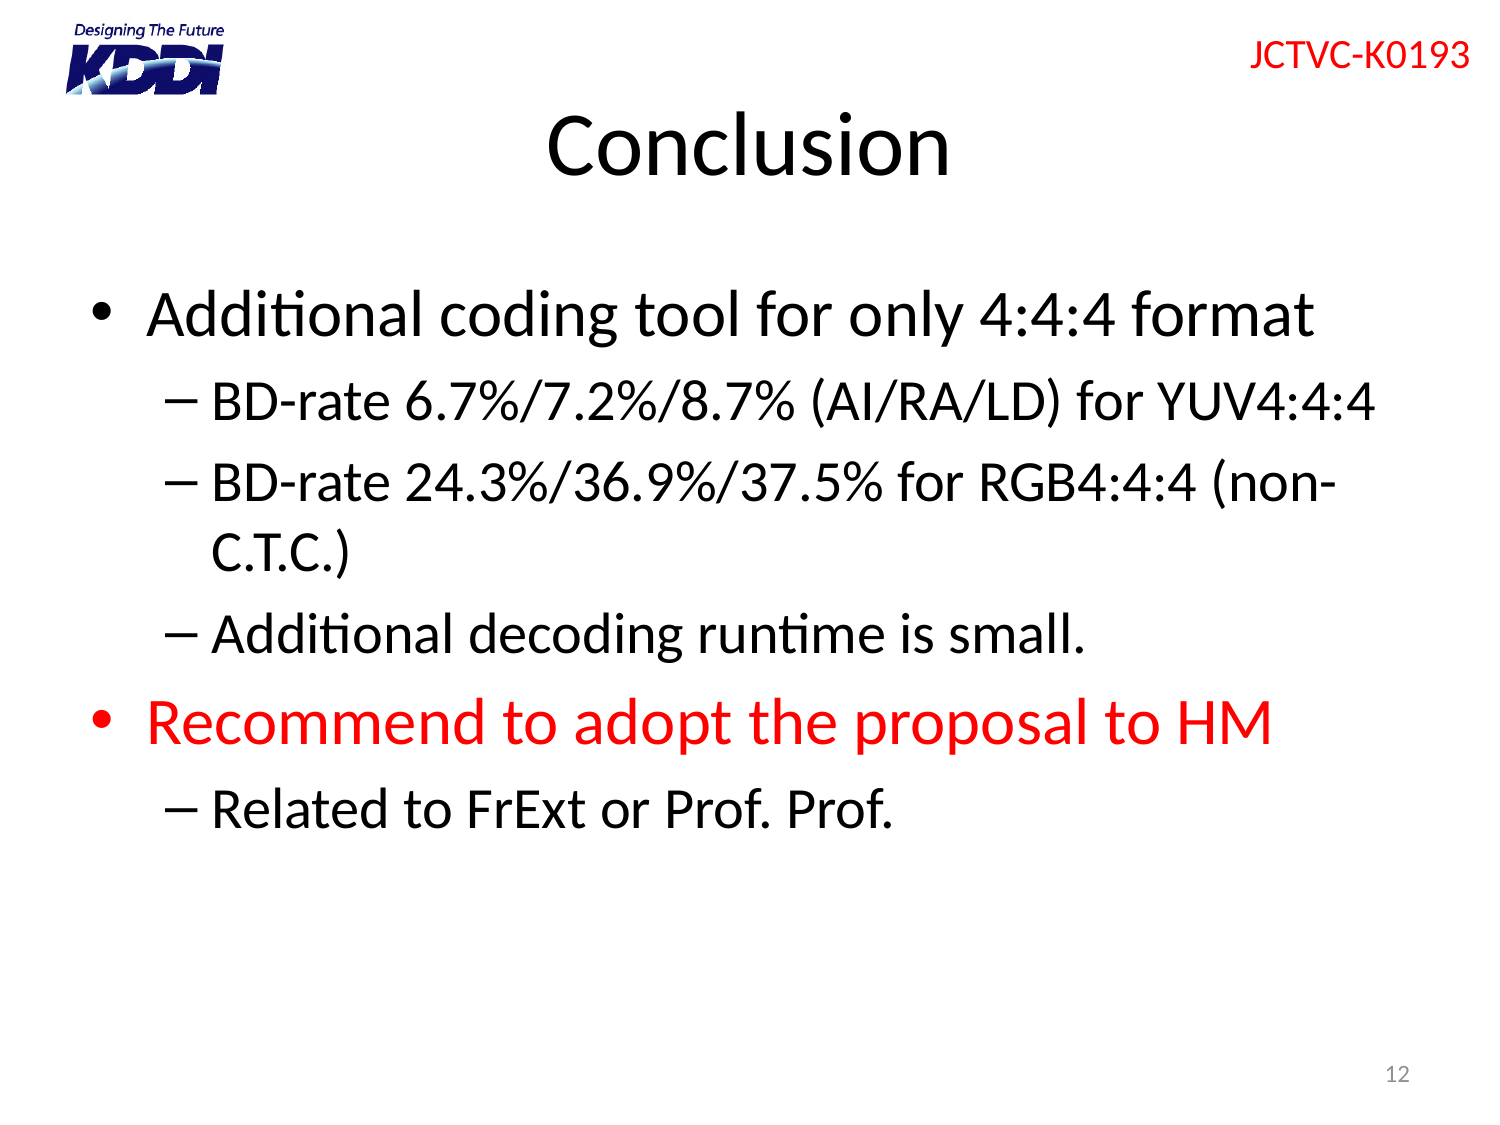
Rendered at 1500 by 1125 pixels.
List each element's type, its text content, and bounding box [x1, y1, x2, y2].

slide_number 12 [1074, 1042, 1425, 1103]
list Additional coding tool for only 4:4:4 format BD-rate 6.7%/7.2%/8.7% (AI/RA/LD) for YUV4:4:4 BD-rate 24.3%/36.9%/37.5% for RGB4:4:4 (non-C.T.C.) Additional decoding runtime is small. Recommend to adopt the proposal to HM Related to FrExt or Prof. Prof. [74, 262, 1426, 1006]
title Conclusion [74, 44, 1426, 233]
picture [61, 18, 236, 100]
